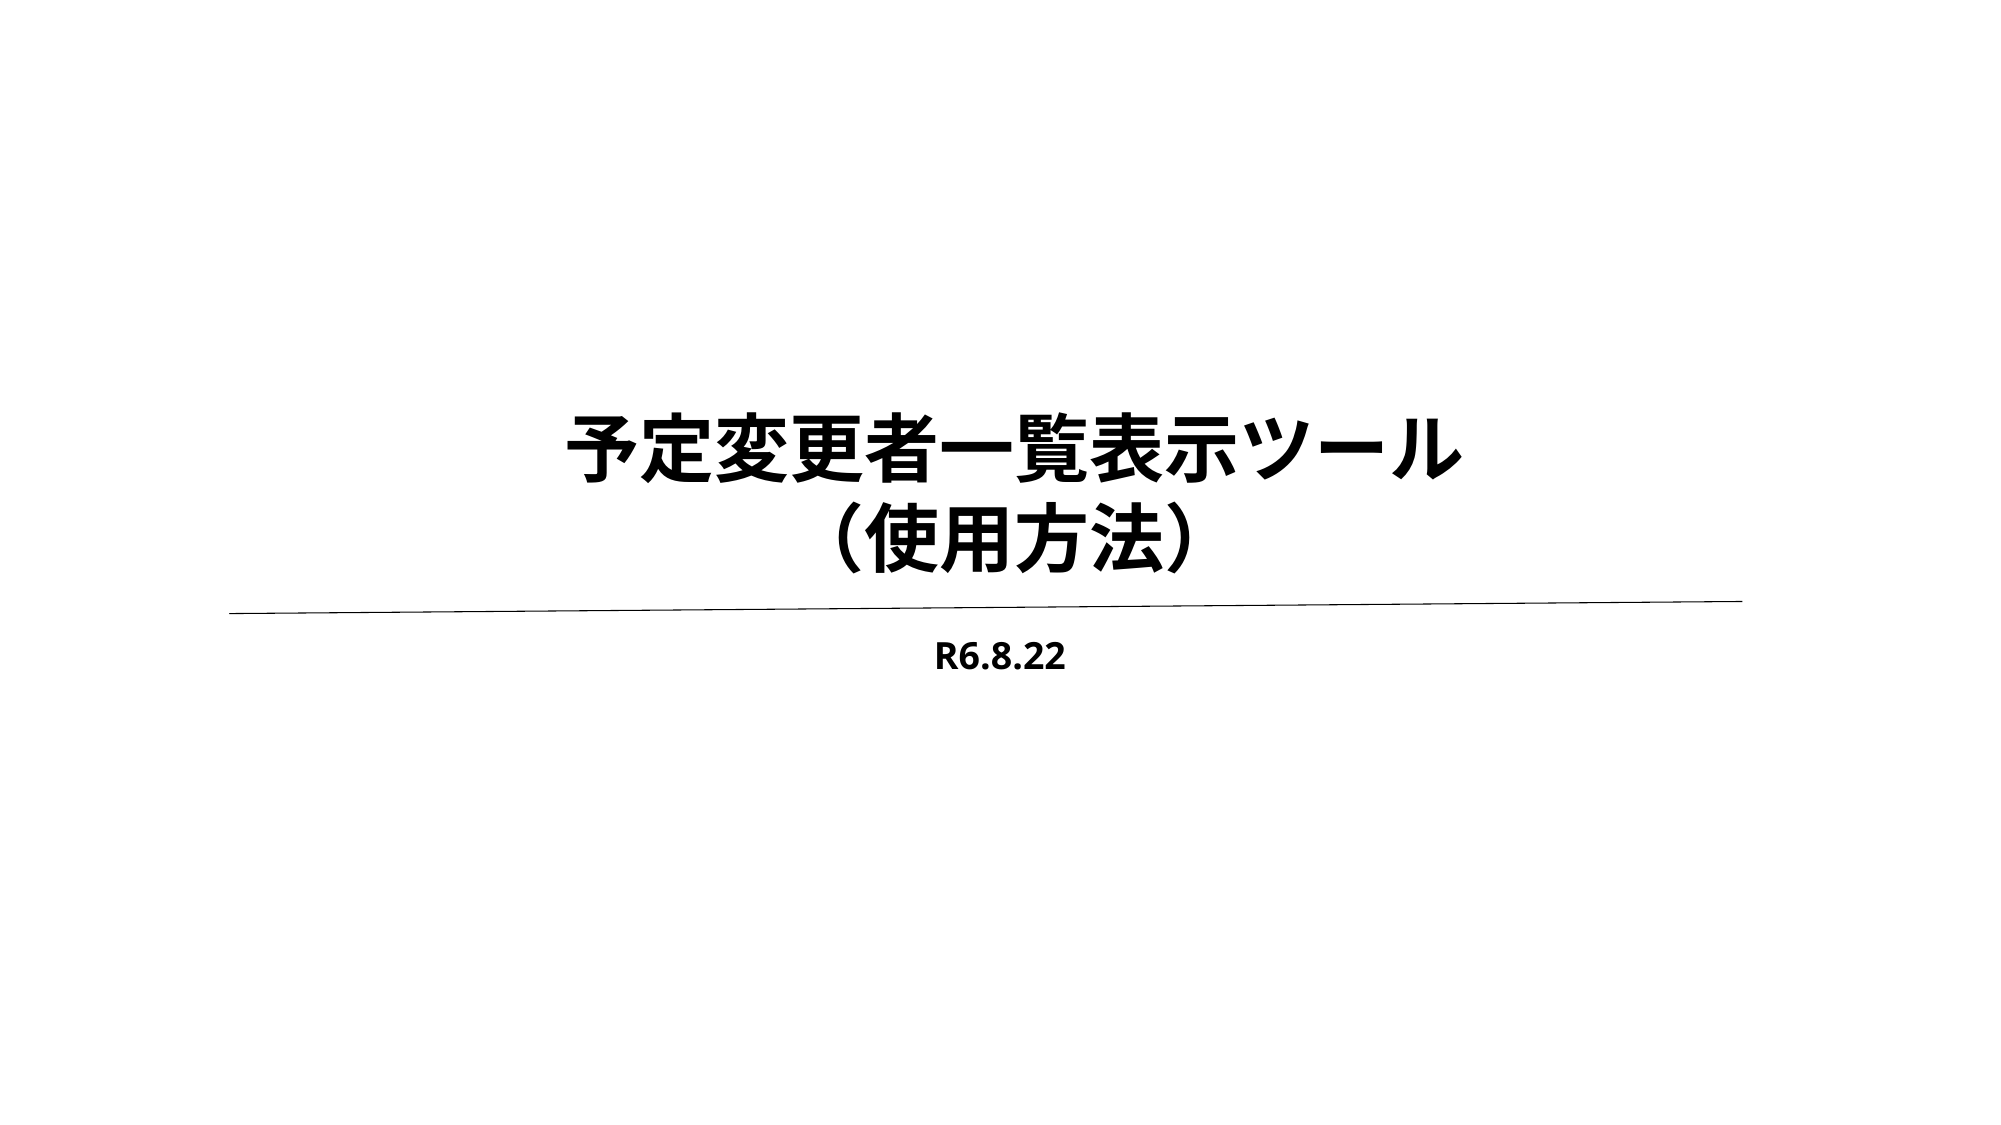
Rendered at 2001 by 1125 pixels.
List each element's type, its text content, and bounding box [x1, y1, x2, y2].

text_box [229, 601, 1743, 614]
text_box R6.8.22 [500, 624, 1500, 684]
text_box 予定変更者一覧表示ツール （使用方法） [431, 393, 1599, 589]
